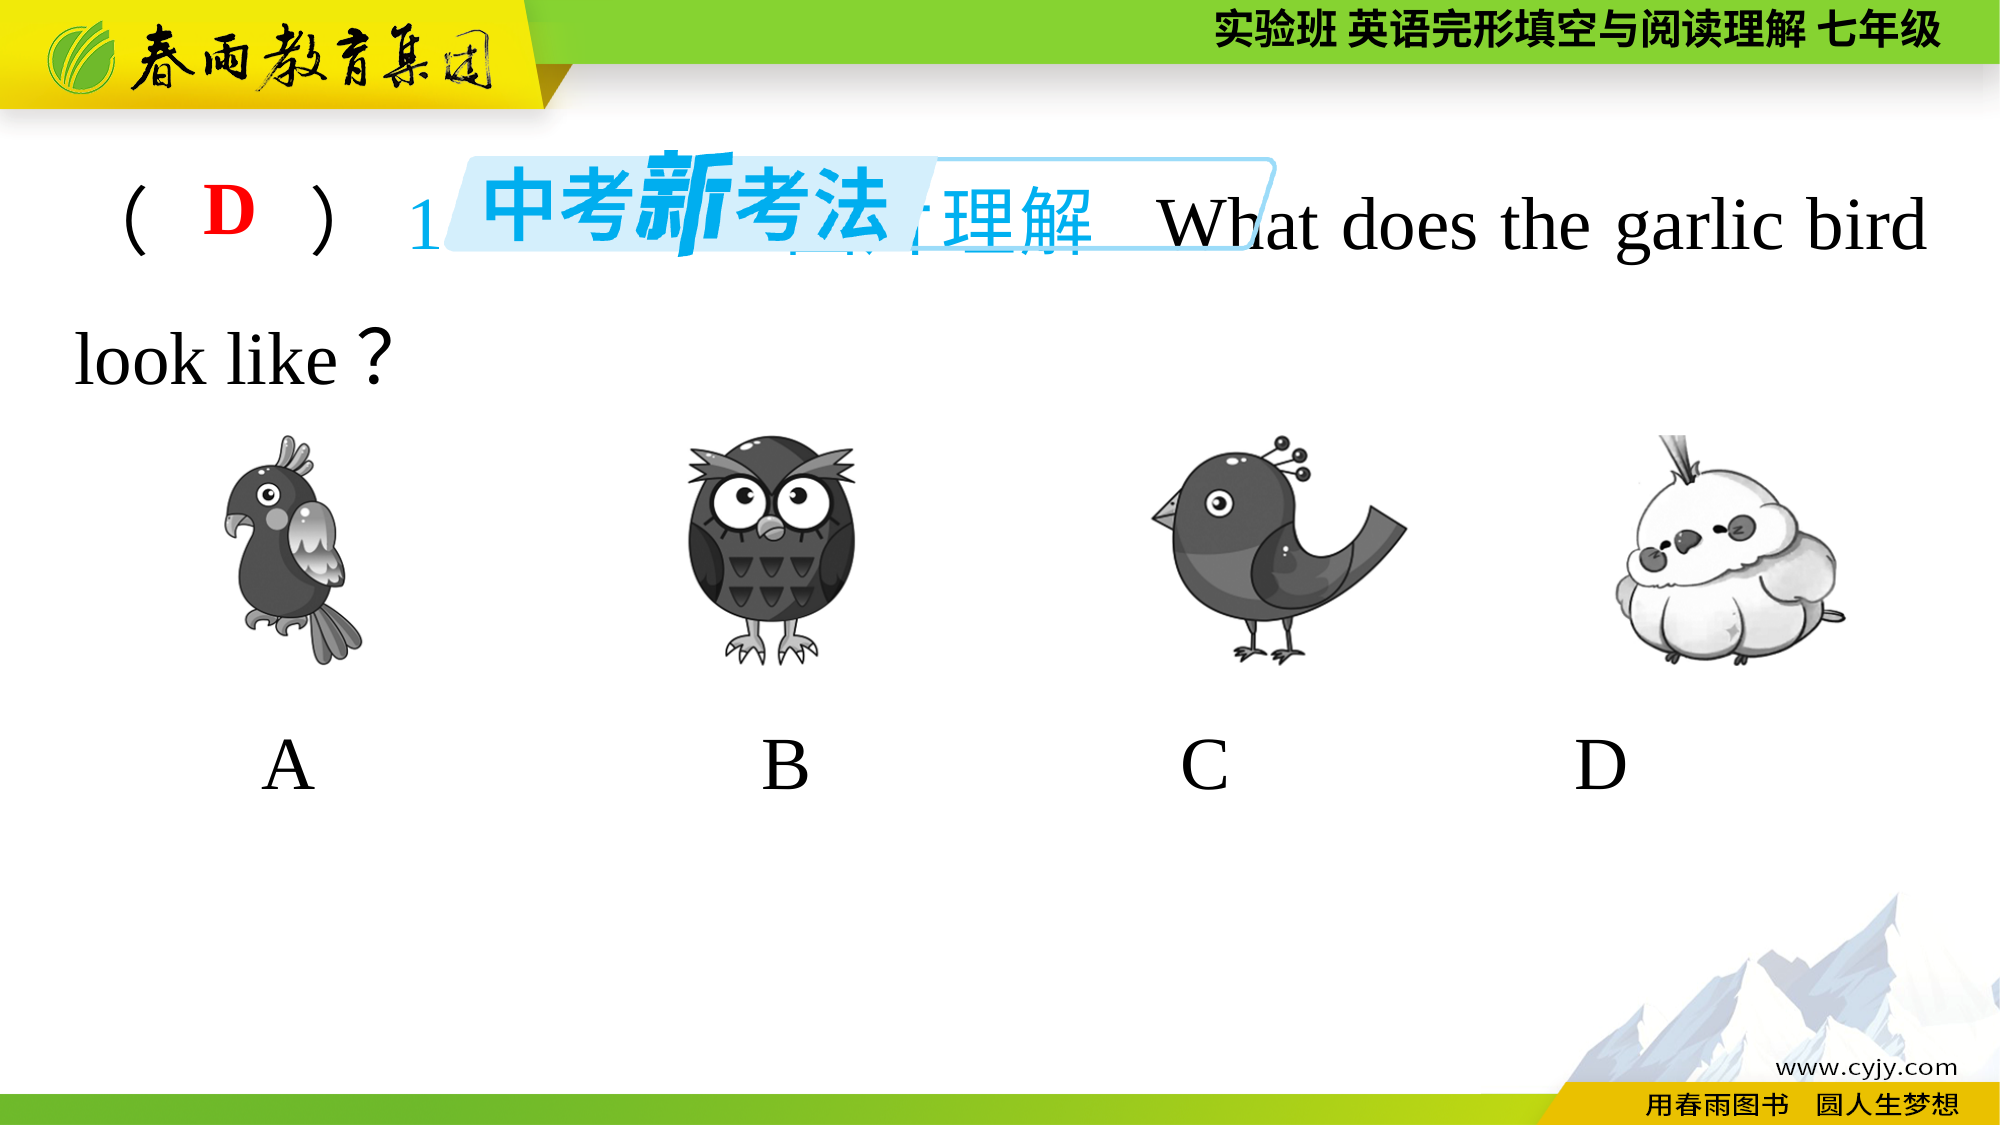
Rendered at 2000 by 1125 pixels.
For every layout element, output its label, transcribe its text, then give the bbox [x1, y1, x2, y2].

text_box D [188, 152, 273, 258]
list （ ）1. 图片理解 What does the garlic bird look like？ A B C D [59, 122, 1944, 820]
picture [0, 0, 2000, 1125]
